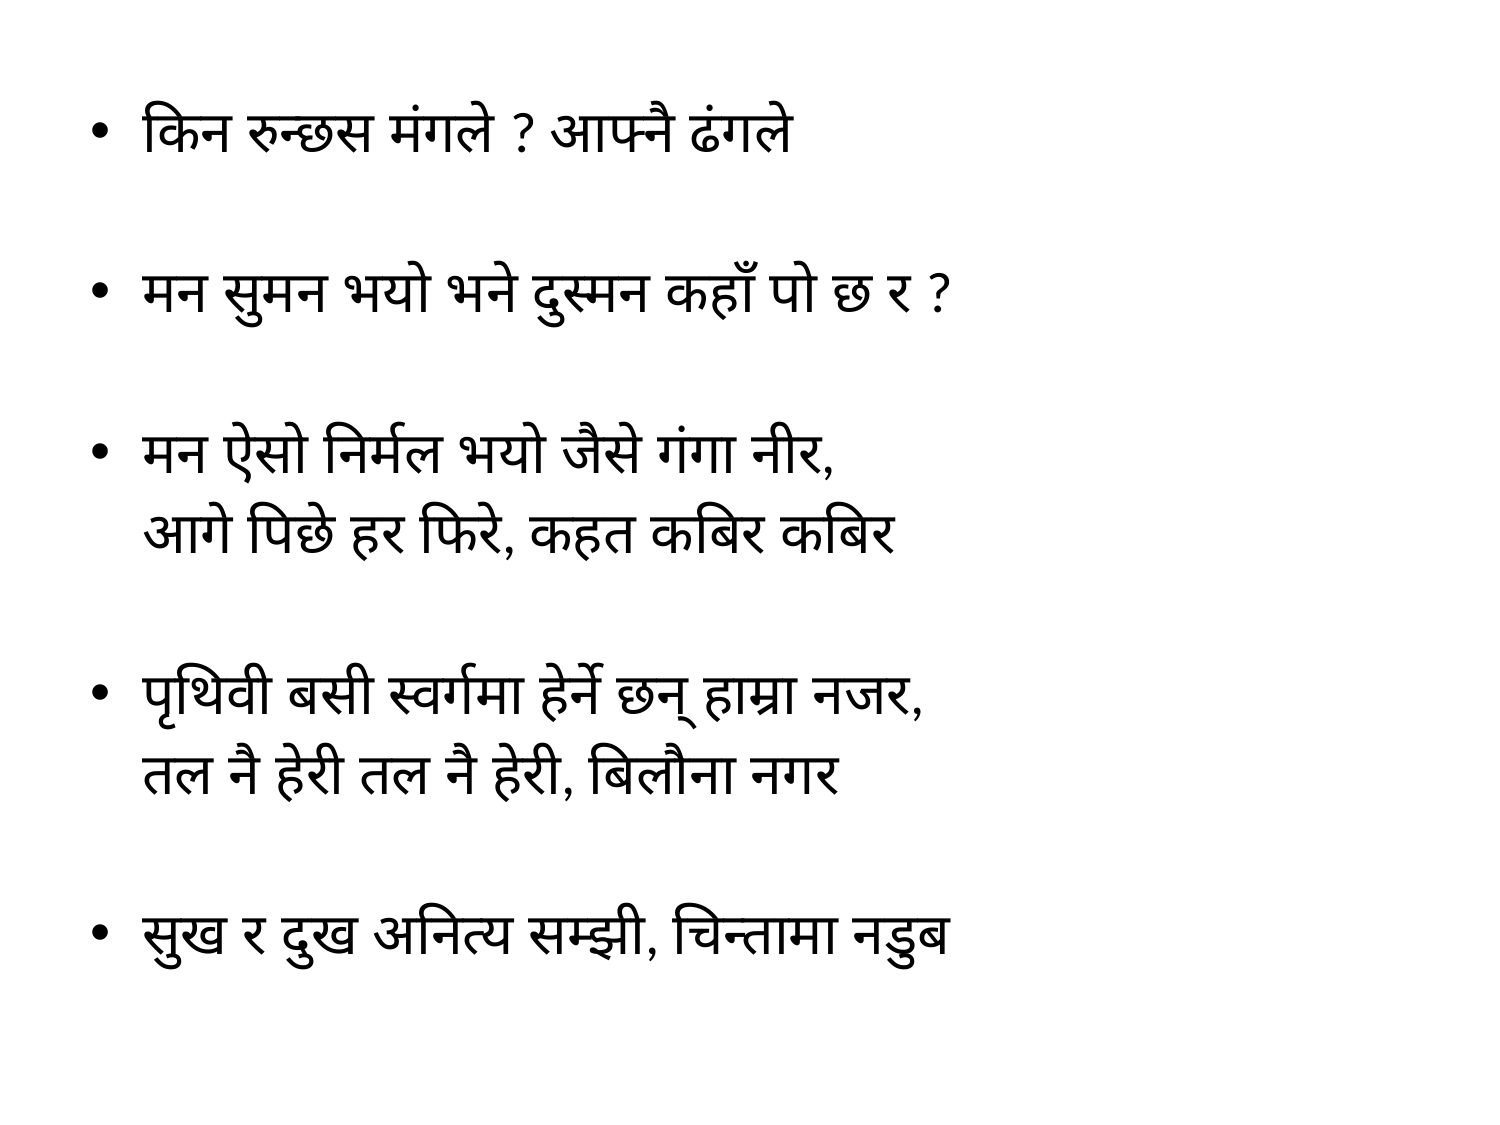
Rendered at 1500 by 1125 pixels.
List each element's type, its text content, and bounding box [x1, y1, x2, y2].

list किन रुन्छस मंगले ? आफ्नै ढंगले मन सुमन भयो भने दुस्मन कहाँ पो छ र ? मन ऐसो निर्मल भयो जैसे गंगा नीर, आगे पिछे हर फिरे, कहत कबिर कबिर पृथिवी बसी स्वर्गमा हेर्ने छन् हाम्रा नजर, तल नै हेरी तल नै हेरी, बिलौना नगर सुख र दुख अनित्य सम्झी, चिन्तामा नडुब [75, 87, 1425, 1063]
